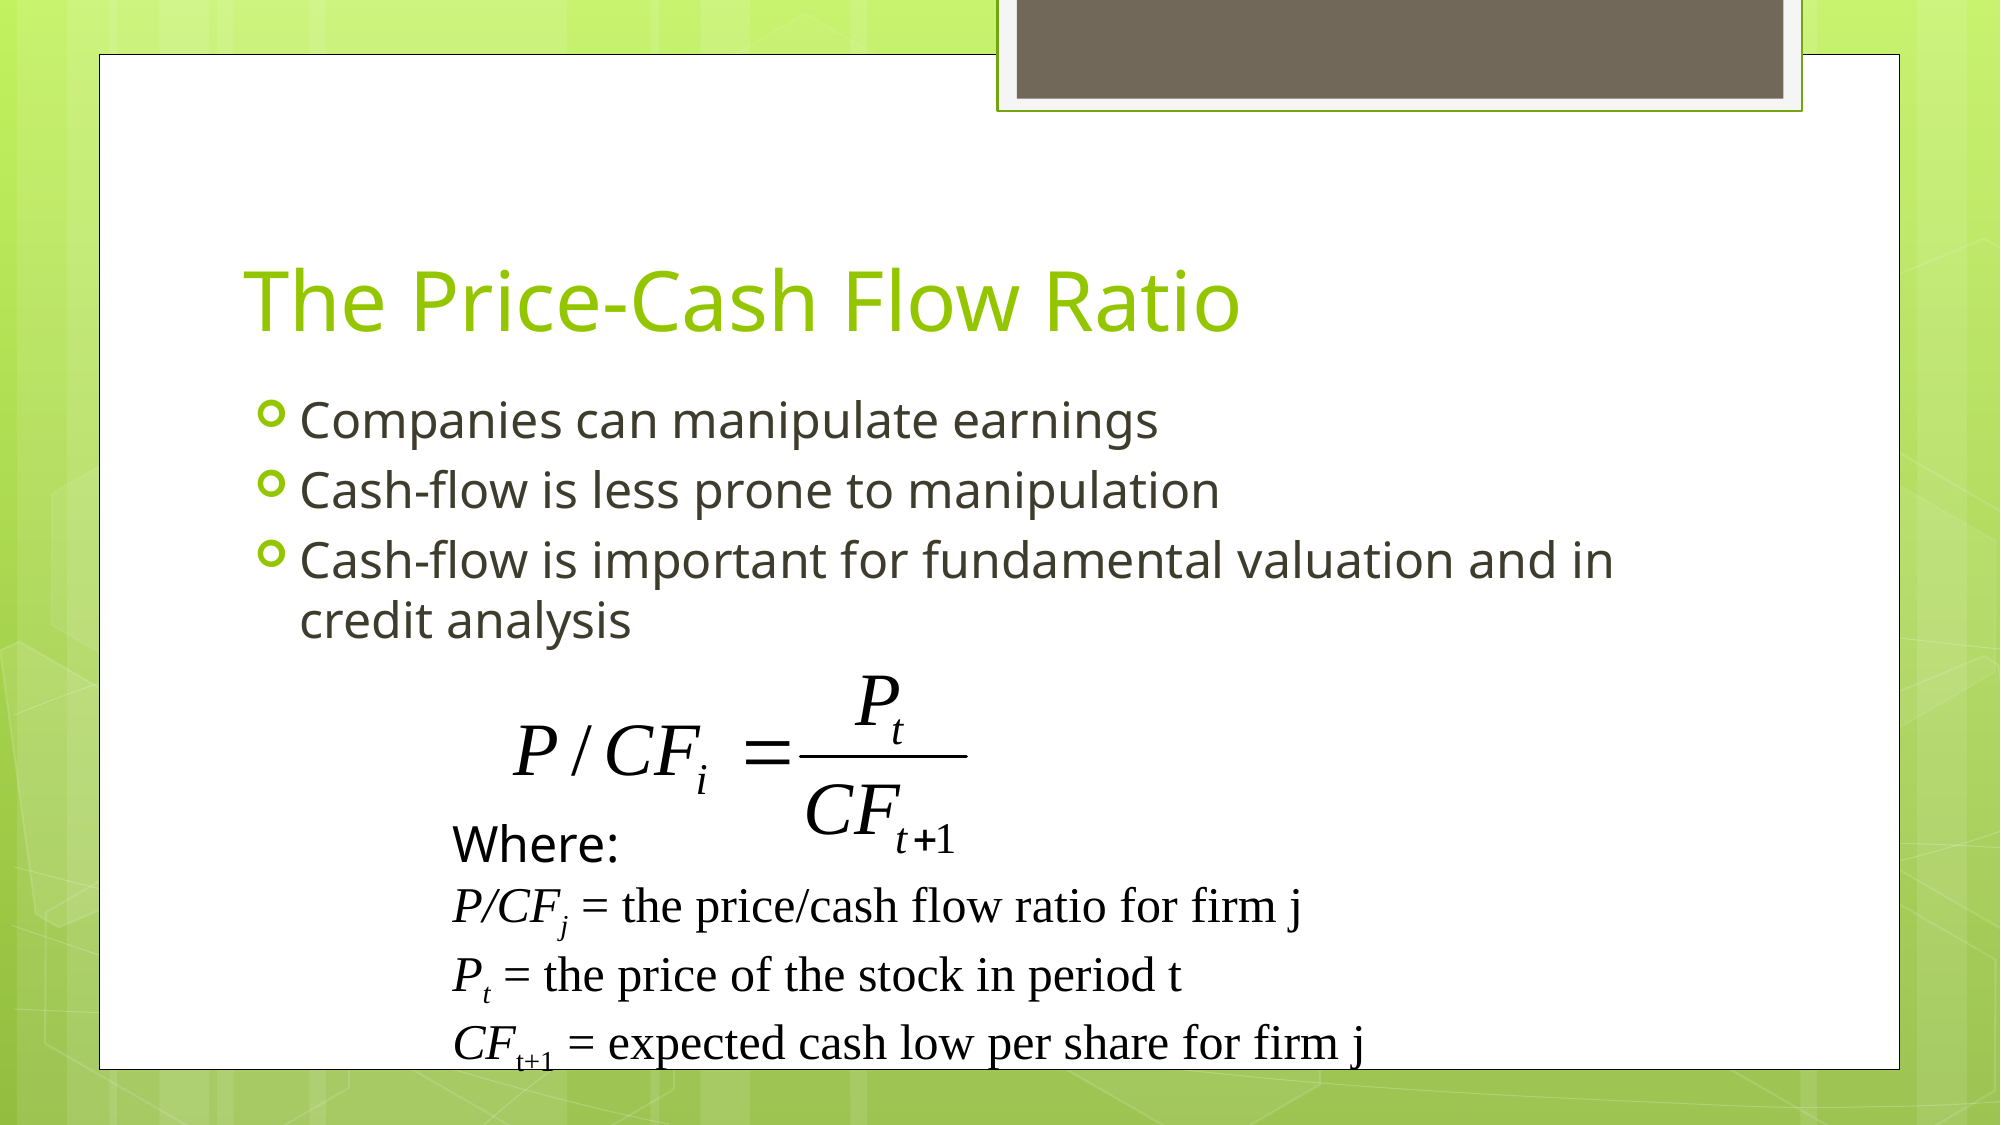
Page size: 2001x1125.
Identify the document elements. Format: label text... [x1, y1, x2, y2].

title The Price-Cash Flow Ratio [228, 168, 1765, 357]
text_box Where: P/CFj = the price/cash flow ratio for firm j Pt = the price of the stock in period t CFt+1 = expected cash low per share for firm j [437, 805, 1763, 1125]
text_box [499, 649, 976, 866]
list Companies can manipulate earnings Cash-flow is less prone to manipulation Cash-flow is important for fundamental valuation and in credit analysis [228, 381, 1711, 957]
